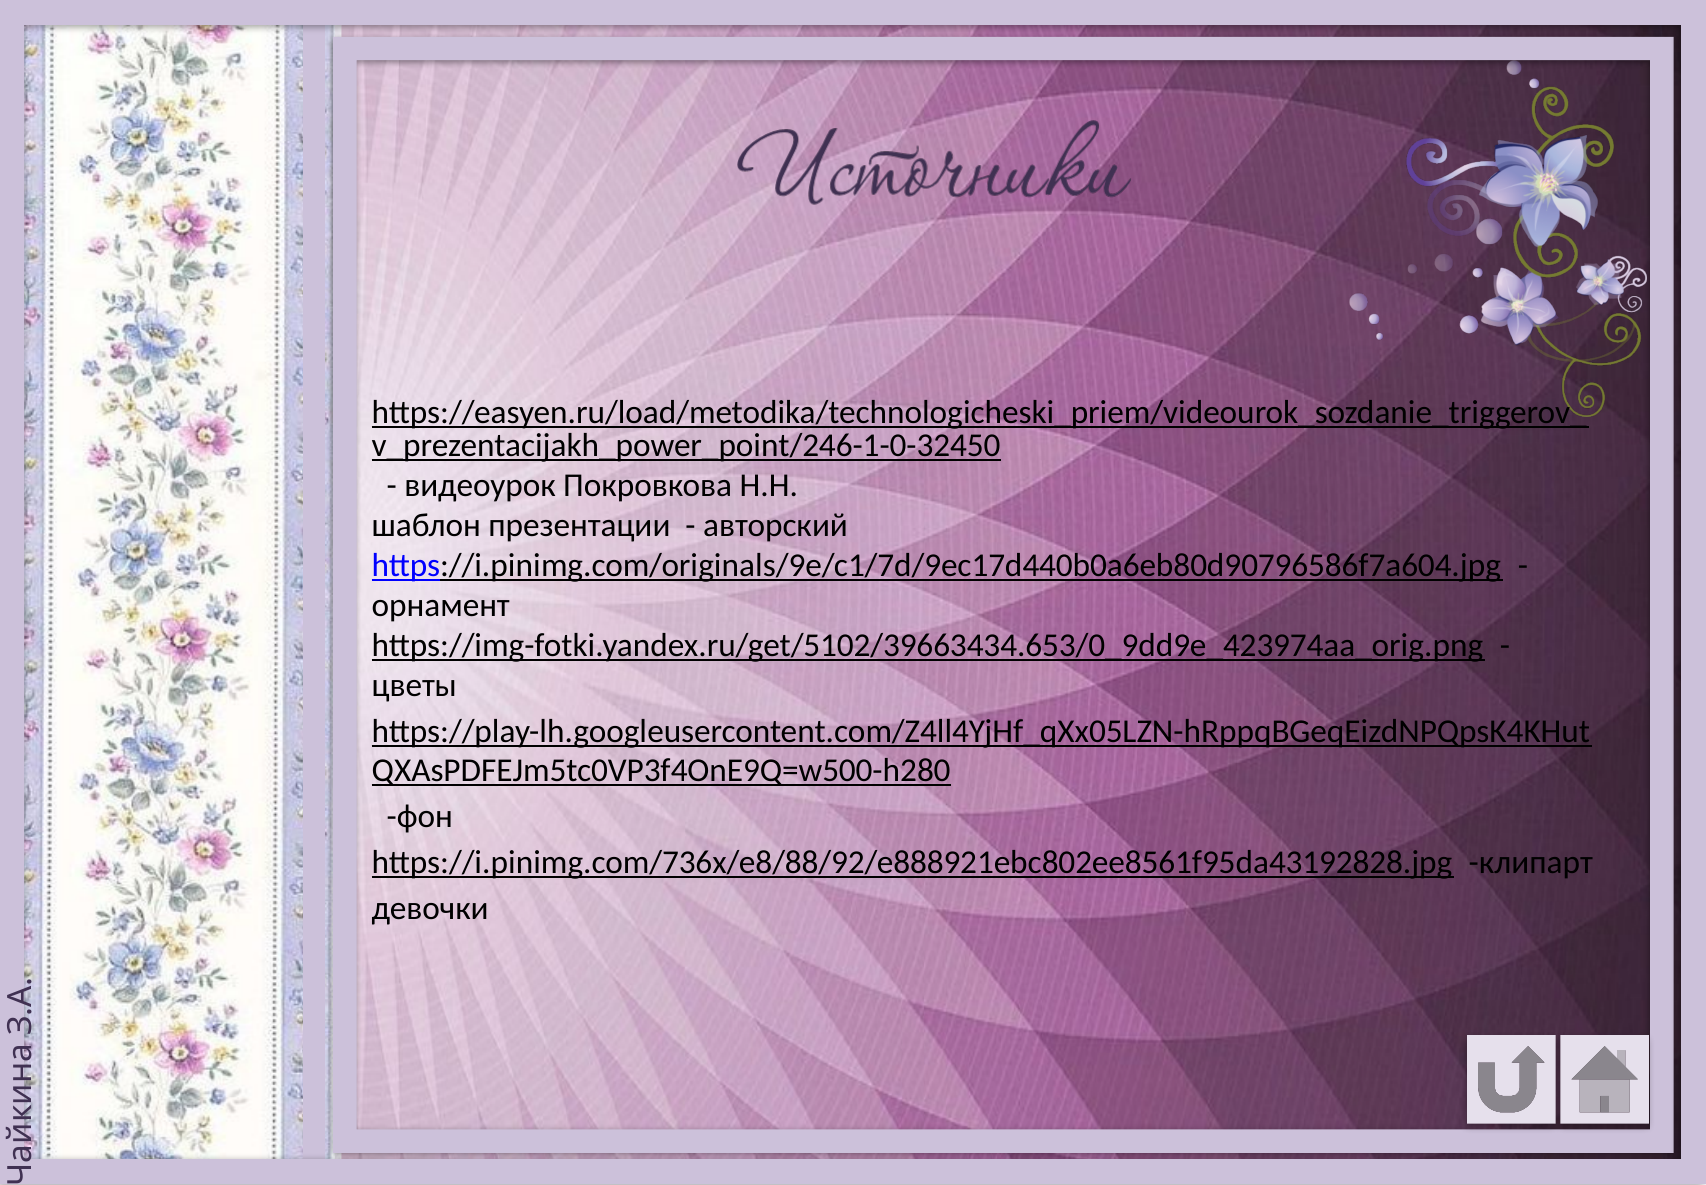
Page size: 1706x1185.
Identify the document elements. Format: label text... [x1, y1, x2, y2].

picture [25, 25, 303, 1159]
text_box https://easyen.ru/load/metodika/technologicheski_priem/videourok_sozdanie_triggerov_v_prezentacijakh_power_point/246-1-0-32450 - видеоурок Покровкова Н.Н. шаблон презентации - авторский https://i.pinimg.com/originals/9e/c1/7d/9ec17d440b0a6eb80d90796586f7a604.jpg -орнамент https://img-fotki.yandex.ru/get/5102/39663434.653/0_9dd9e_423974aa_orig.png -цветы https://play-lh.googleusercontent.com/Z4ll4YjHf_qXx05LZN-hRppqBGeqEizdNPQpsK4KHutQXAsPDFEJm5tc0VP3f4OnE9Q=w500-h280 -фон https://i.pinimg.com/736x/e8/88/92/e888921ebc802ee8561f95da43192828.jpg -клипарт девочки [356, 382, 1609, 911]
picture [342, 25, 1681, 1159]
text_box [1466, 1034, 1557, 1124]
picture [325, 25, 335, 1159]
text_box [1560, 1034, 1650, 1124]
picture [357, 61, 1650, 1129]
picture [357, 60, 1349, 382]
